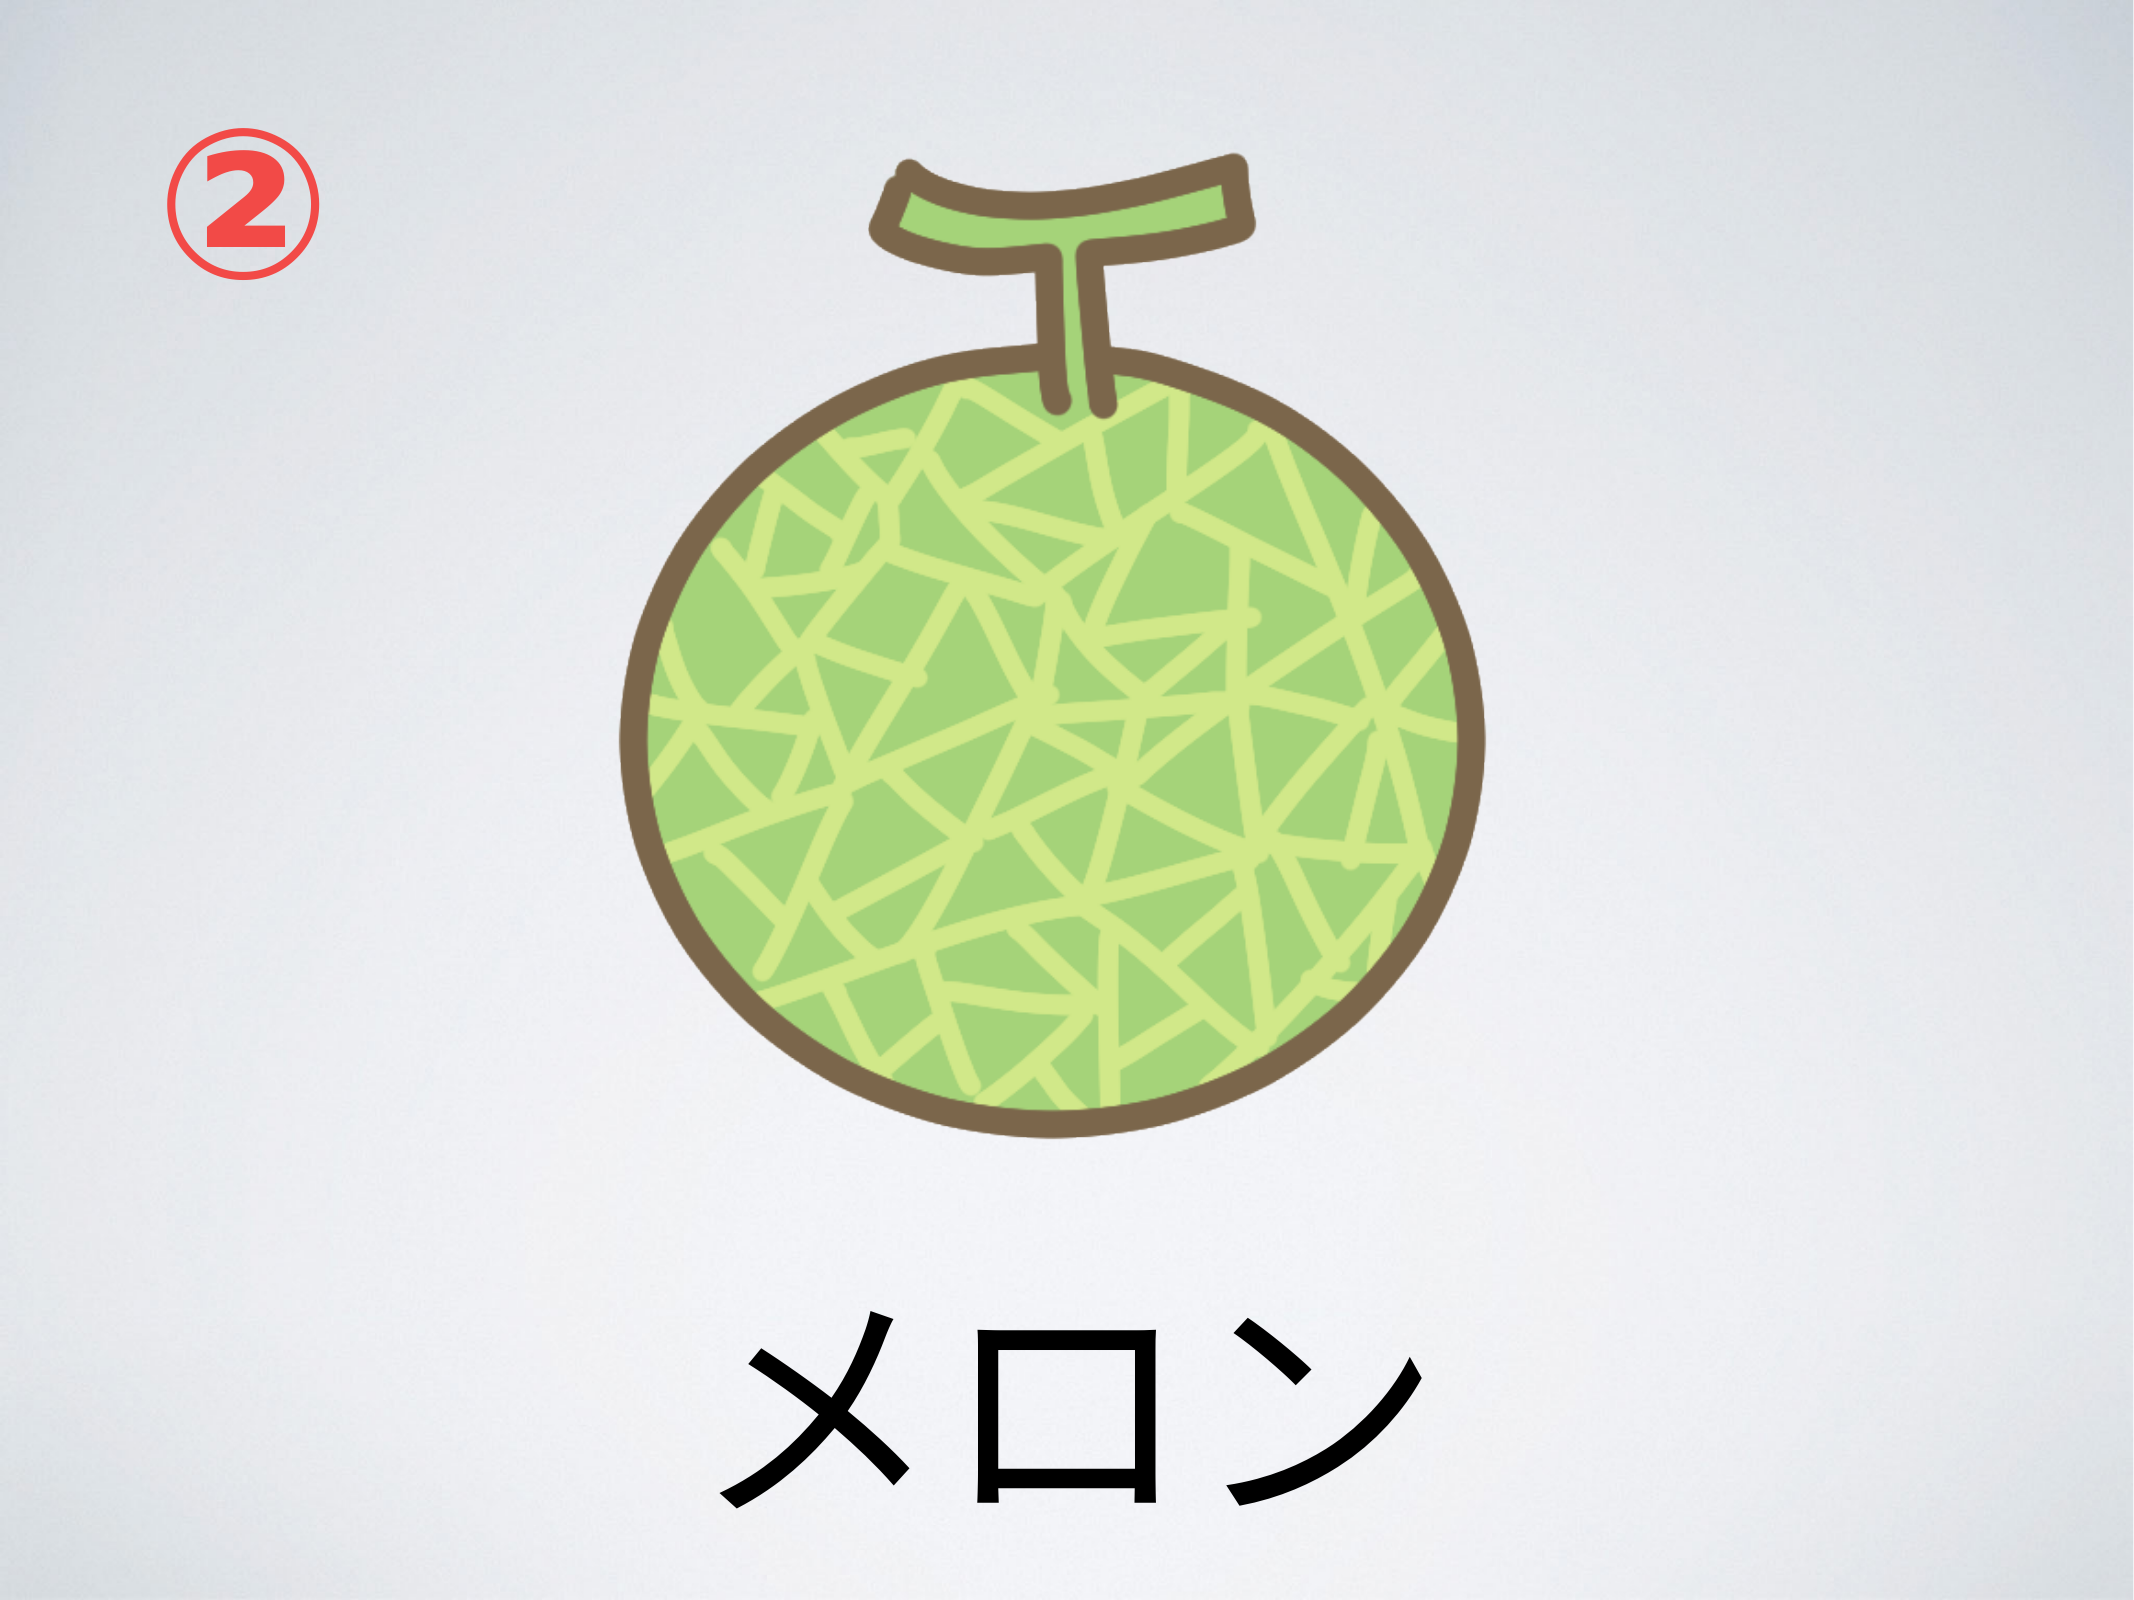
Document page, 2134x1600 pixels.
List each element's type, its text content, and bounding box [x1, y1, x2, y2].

title メロン [442, 1222, 1691, 1581]
list ② [24, 59, 463, 339]
picture [0, 0, 2134, 1600]
